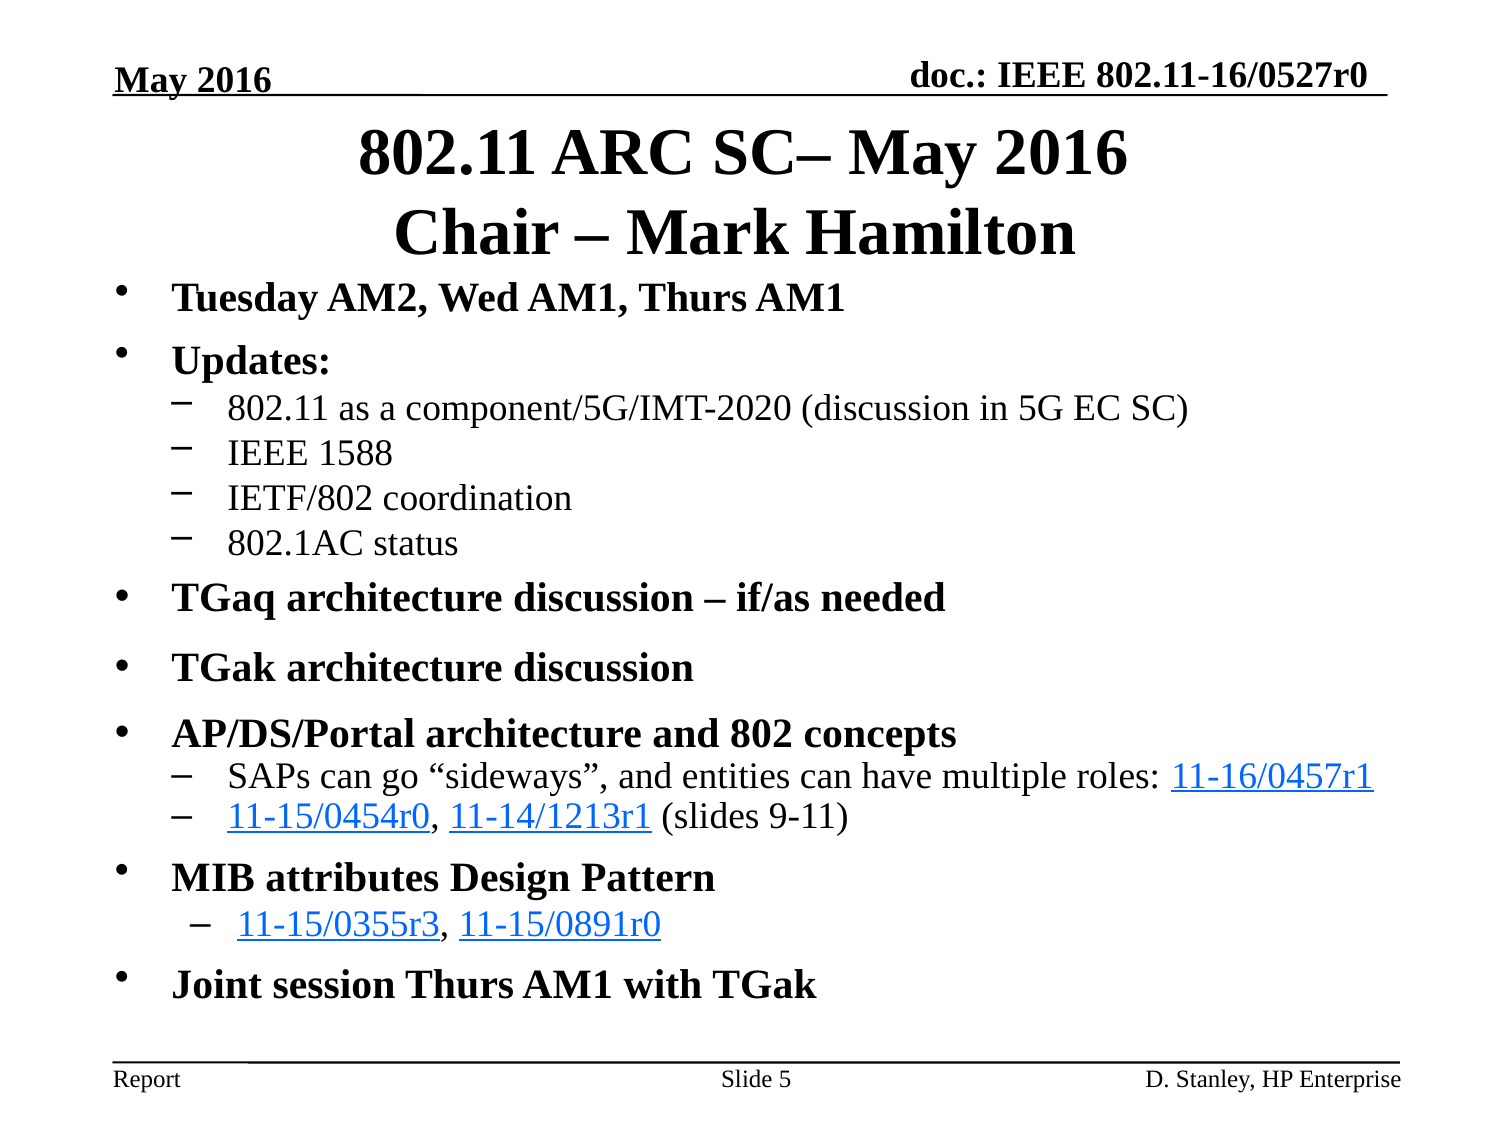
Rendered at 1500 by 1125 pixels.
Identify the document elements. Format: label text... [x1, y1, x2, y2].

slide_number Slide 5 [712, 1062, 800, 1093]
title 802.11 ARC SC– May 2016 Chair – Mark Hamilton [12, 137, 1475, 238]
list Tuesday AM2, Wed AM1, Thurs AM1 Updates: 802.11 as a component/5G/IMT-2020 (discussion in 5G EC SC) IEEE 1588 IETF/802 coordination 802.1AC status TGaq architecture discussion – if/as needed TGak architecture discussion AP/DS/Portal architecture and 802 concepts SAPs can go “sideways”, and entities can have multiple roles: 11-16/0457r1 11-15/0454r0, 11-14/1213r1 (slides 9-11) MIB attributes Design Pattern 11-15/0355r3, 11-15/0891r0 Joint session Thurs AM1 with TGak [99, 262, 1463, 1050]
footer D. Stanley, HP Enterprise [1110, 1062, 1402, 1093]
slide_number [114, 54, 274, 100]
